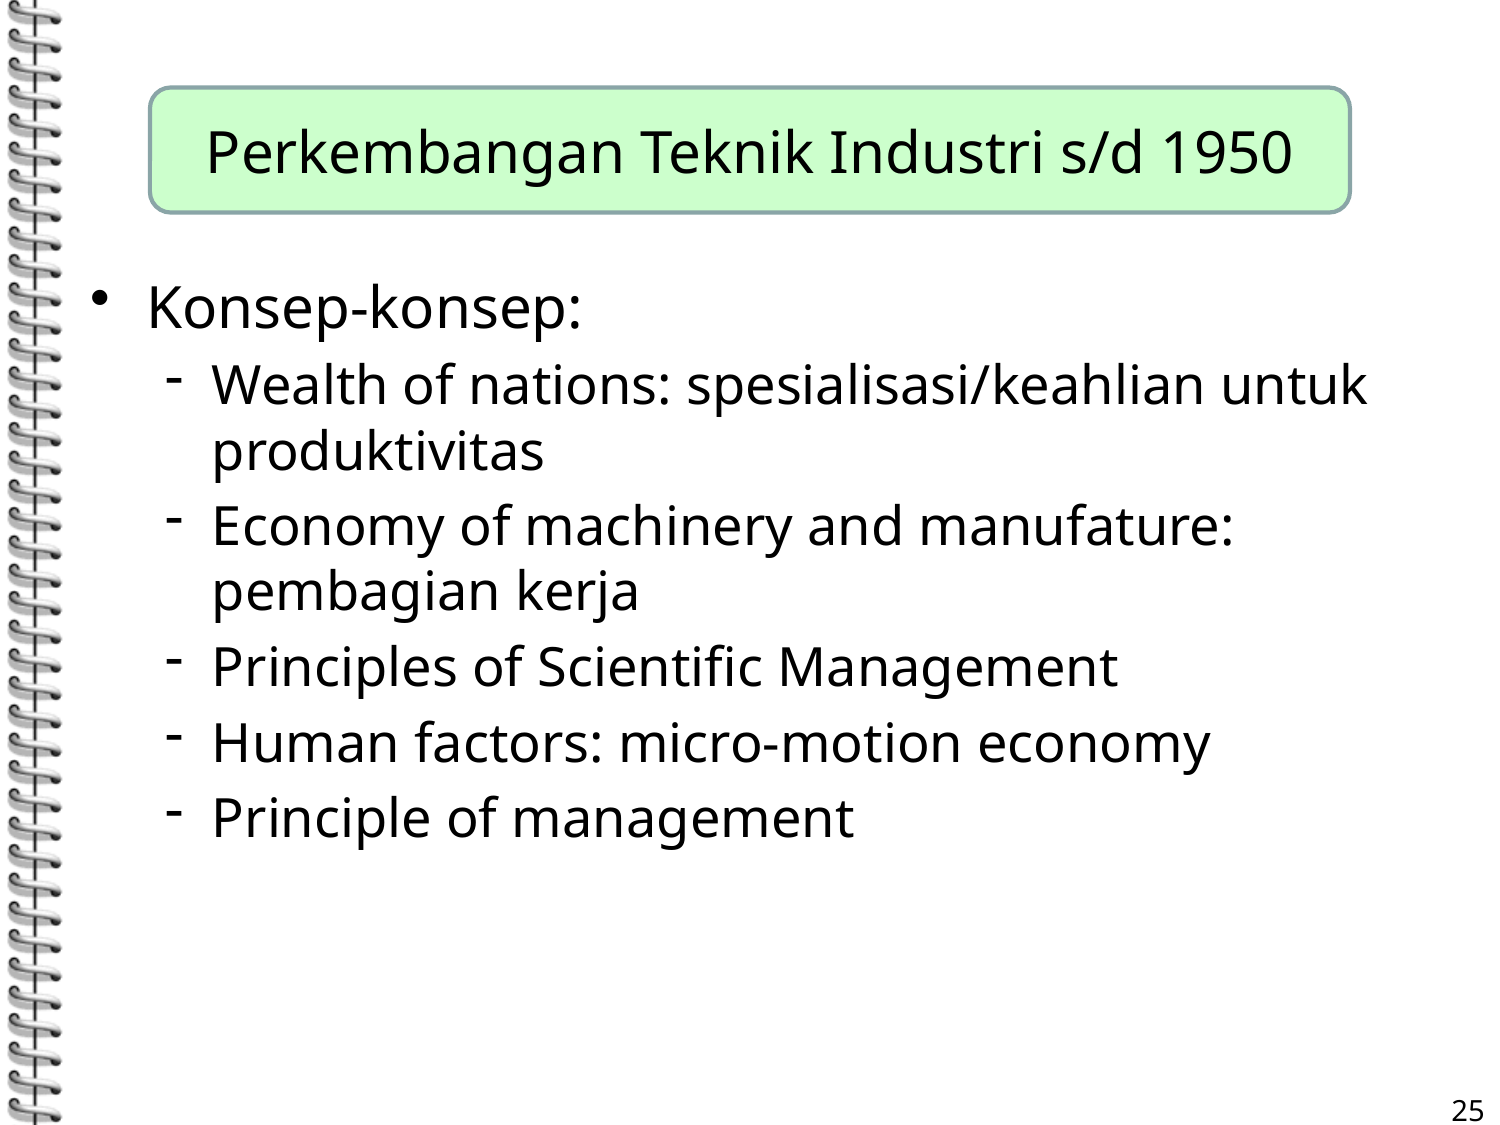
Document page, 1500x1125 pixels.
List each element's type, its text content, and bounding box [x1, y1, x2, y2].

text_box Perkembangan Teknik Industri s/d 1950 [147, 85, 1353, 215]
list Konsep-konsep: Wealth of nations: spesialisasi/keahlian untuk produktivitas Economy of machinery and manufature: pembagian kerja Principles of Scientific Management Human factors: micro-motion economy Principle of management [74, 262, 1426, 1006]
slide_number 25 [1149, 1084, 1500, 1125]
picture [0, 0, 1500, 1125]
